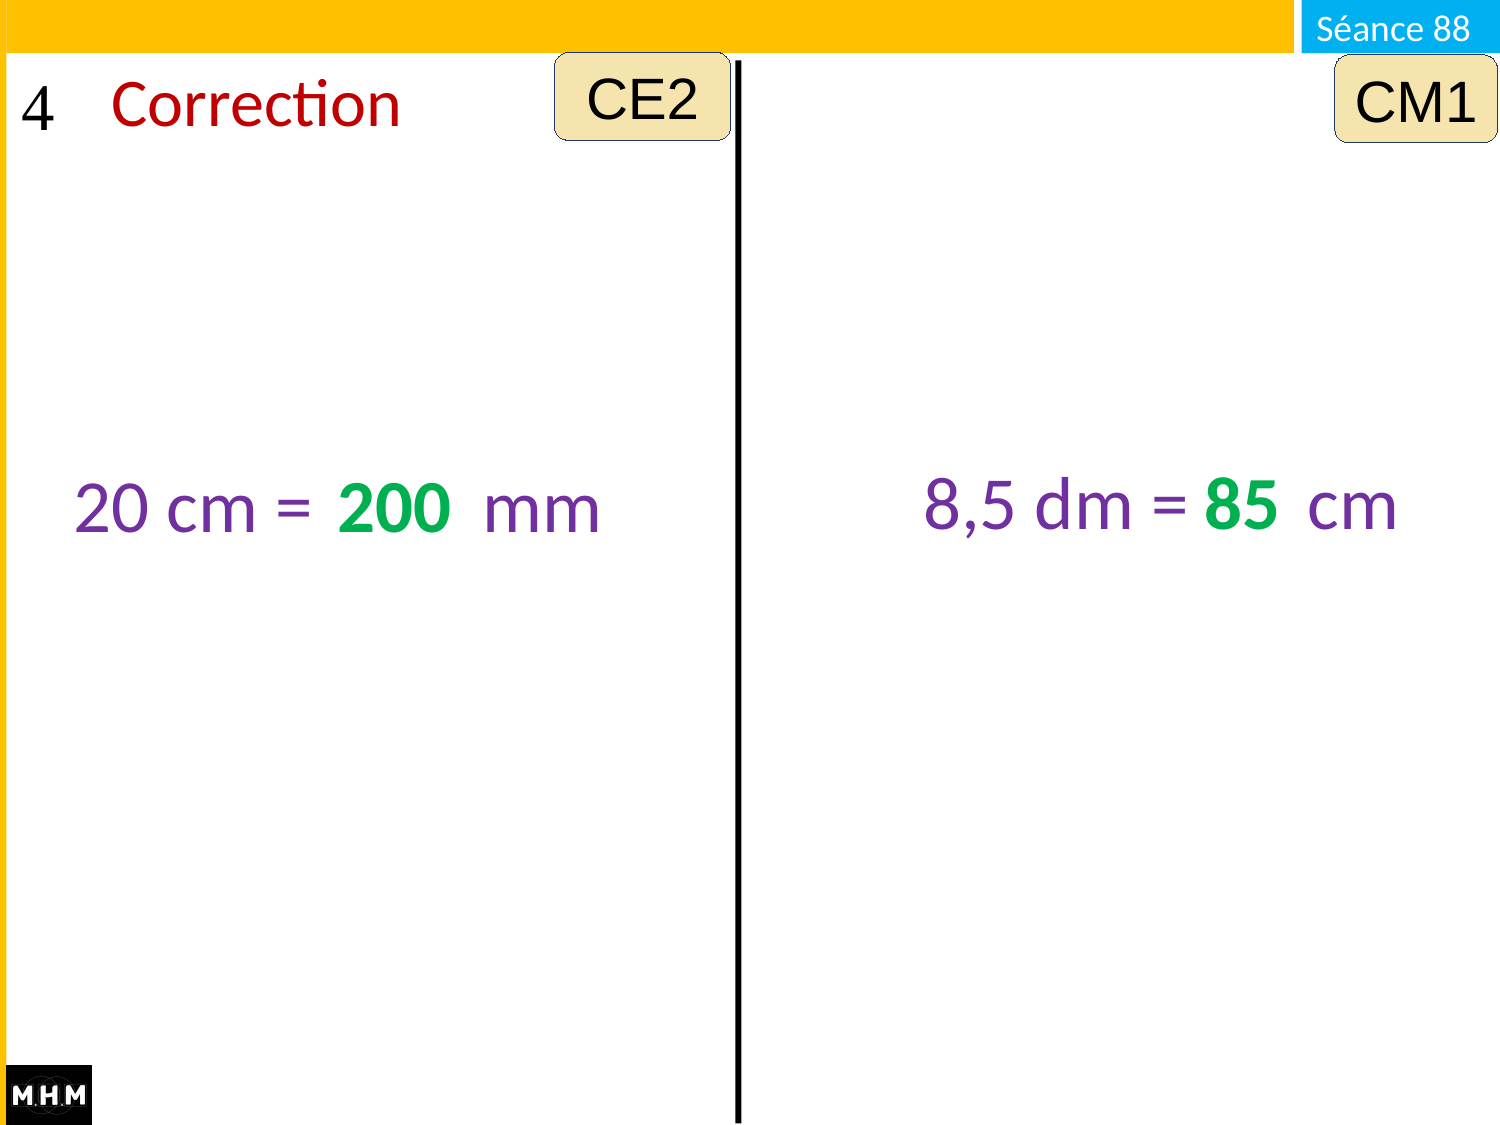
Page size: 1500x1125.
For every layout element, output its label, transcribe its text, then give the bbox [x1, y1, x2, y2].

text_box 20 cm = … mm [476, 449, 637, 555]
text_box 8,5 dm = … cm [1298, 447, 1500, 552]
text_box 200 [322, 449, 476, 555]
text_box 8,5 dm = … cm [908, 447, 1186, 552]
text_box 85 [1186, 447, 1298, 552]
text_box 20 cm = … mm [58, 449, 322, 555]
title Correction [739, 60, 1391, 150]
title Correction [96, 60, 738, 150]
picture [6, 1065, 92, 1125]
text_box CE2 [554, 52, 731, 141]
text_box CM1 [1334, 54, 1498, 143]
